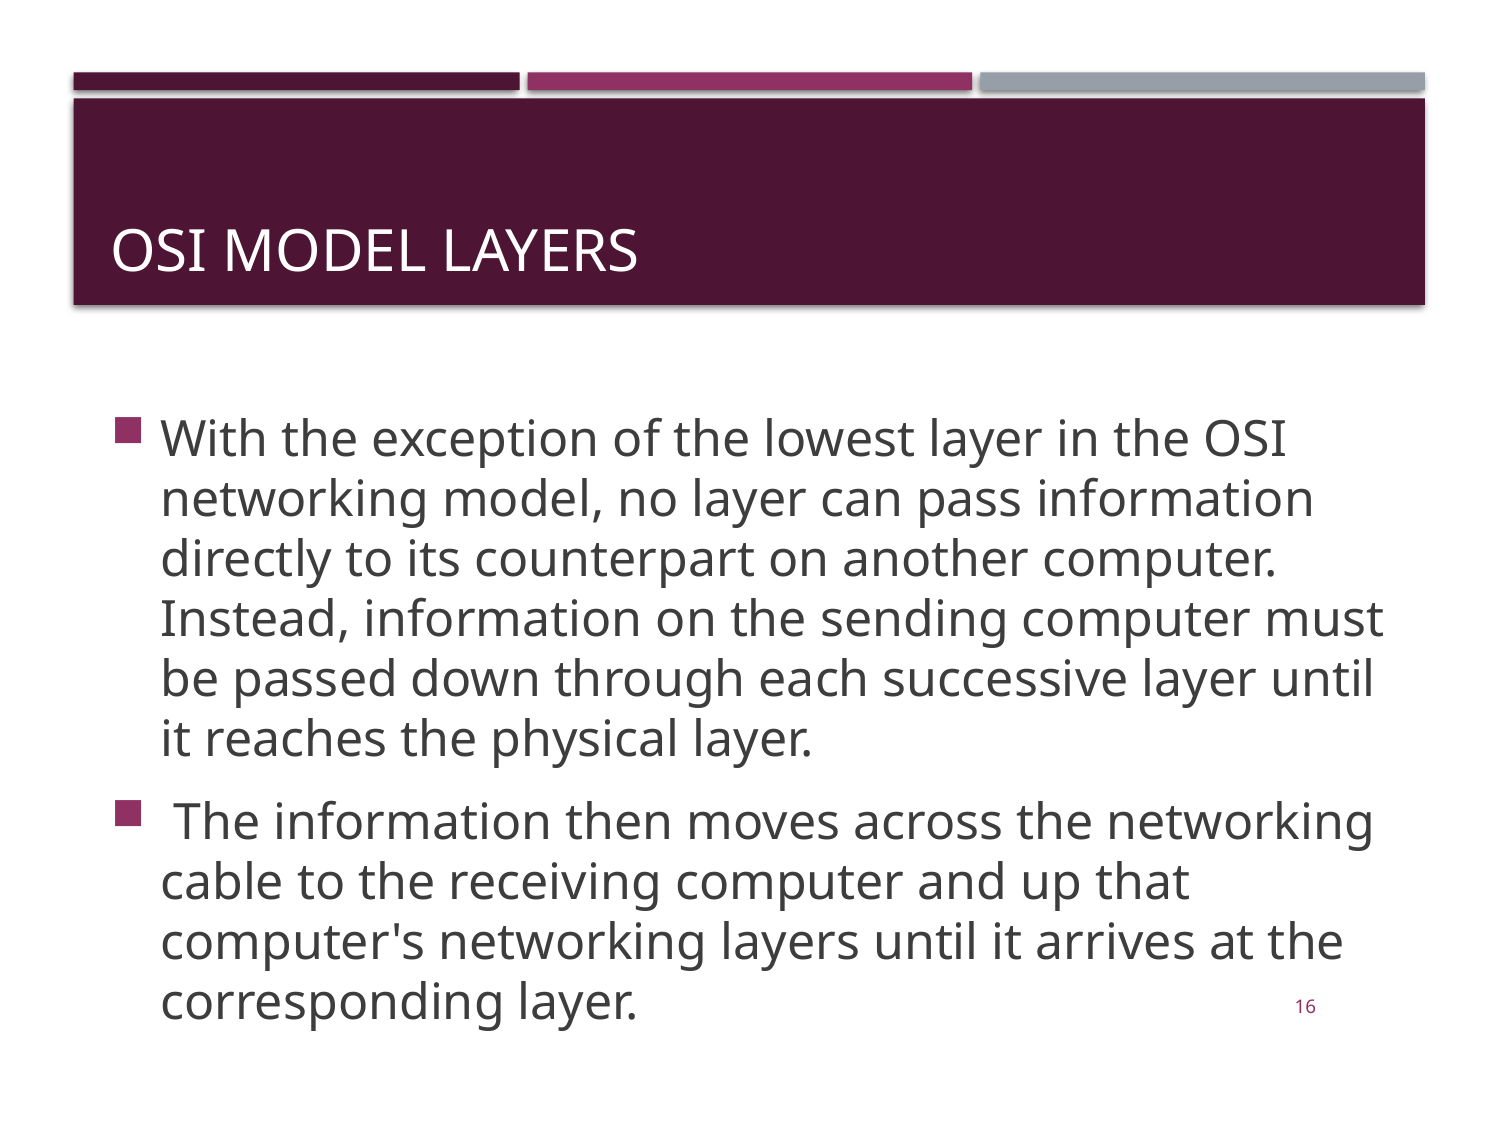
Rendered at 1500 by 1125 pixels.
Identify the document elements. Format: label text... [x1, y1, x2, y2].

list With the exception of the lowest layer in the OSI networking model, no layer can pass information directly to its counterpart on another computer. Instead, information on the sending computer must be passed down through each successive layer until it reaches the physical layer. The information then moves across the networking cable to the receiving computer and up that computer's networking layers until it arrives at the corresponding layer. [95, 365, 1436, 1071]
slide_number 16 [1279, 977, 1406, 1037]
title OSI Model Layers [95, 112, 1406, 291]
